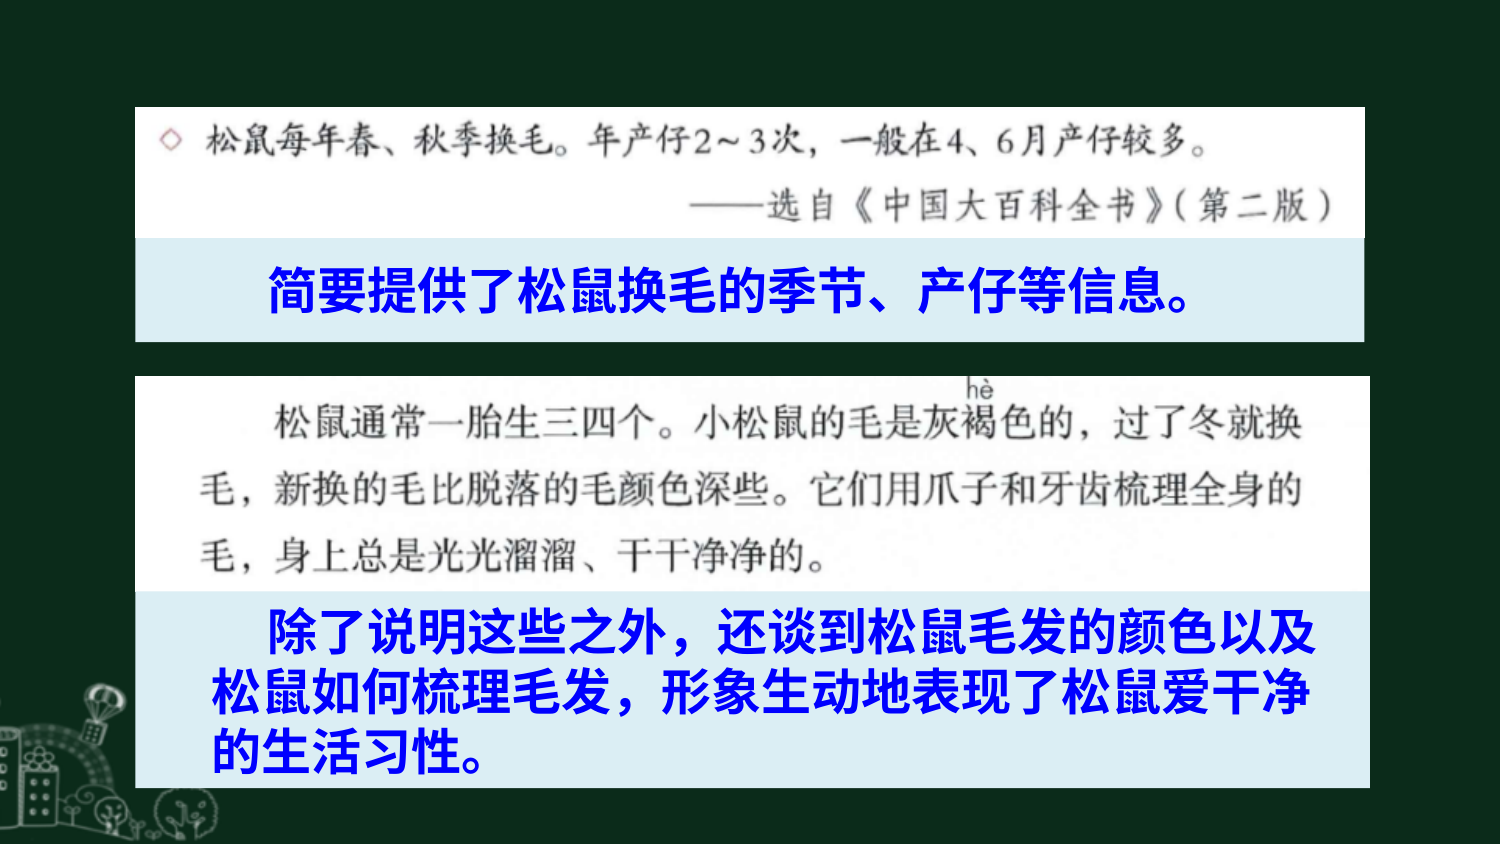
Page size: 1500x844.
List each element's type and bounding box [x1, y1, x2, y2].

picture [0, 0, 1500, 844]
text_box [135, 590, 1371, 791]
text_box [135, 237, 1365, 343]
